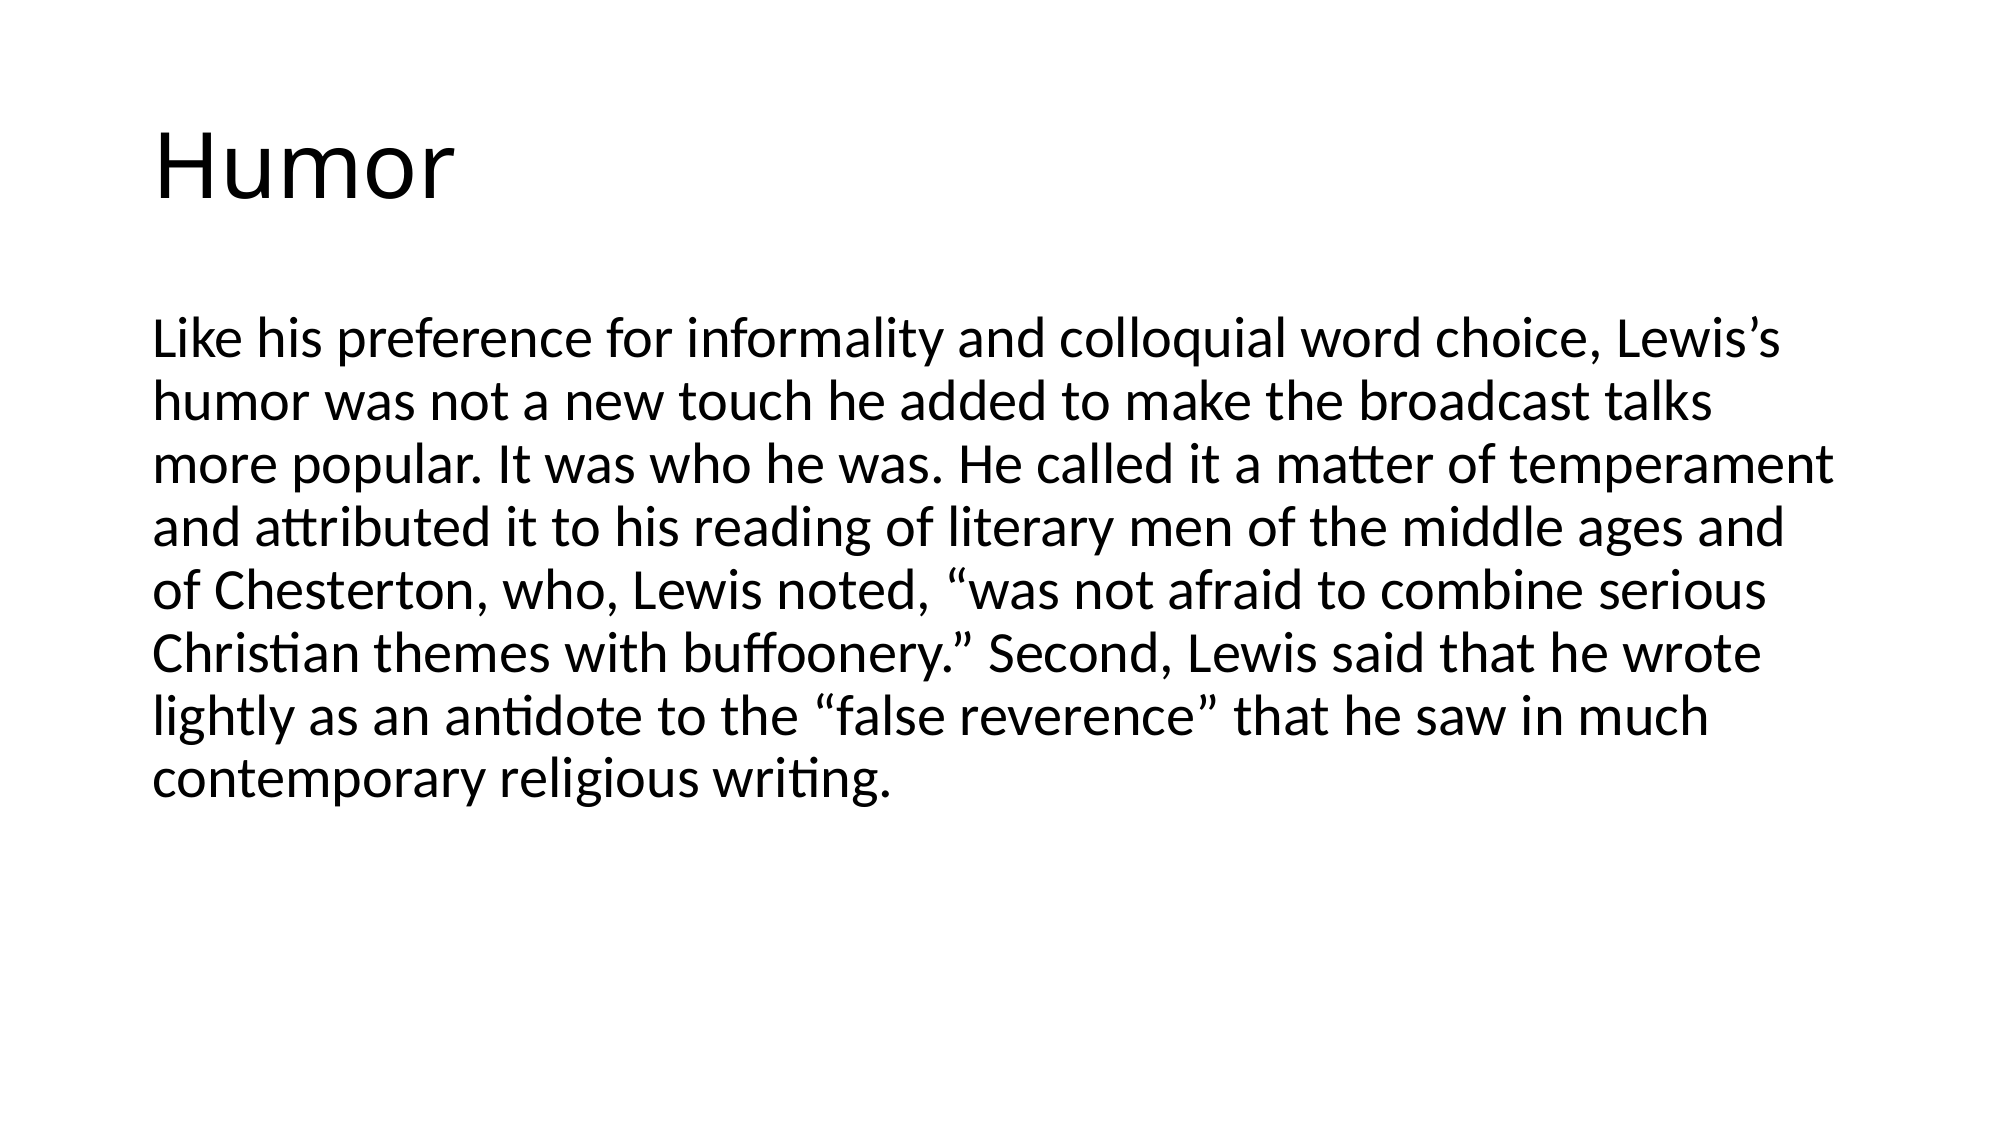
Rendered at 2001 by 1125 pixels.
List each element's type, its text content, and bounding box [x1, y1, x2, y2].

title Humor [137, 59, 1863, 278]
list Like his preference for informality and colloquial word choice, Lewis’s humor was not a new touch he added to make the broadcast talks more popular. It was who he was. He called it a matter of temperament and attributed it to his reading of literary men of the middle ages and of Chesterton, who, Lewis noted, “was not afraid to combine serious Christian themes with buffoonery.” Second, Lewis said that he wrote lightly as an antidote to the “false reverence” that he saw in much contemporary religious writing. [137, 299, 1863, 1014]
